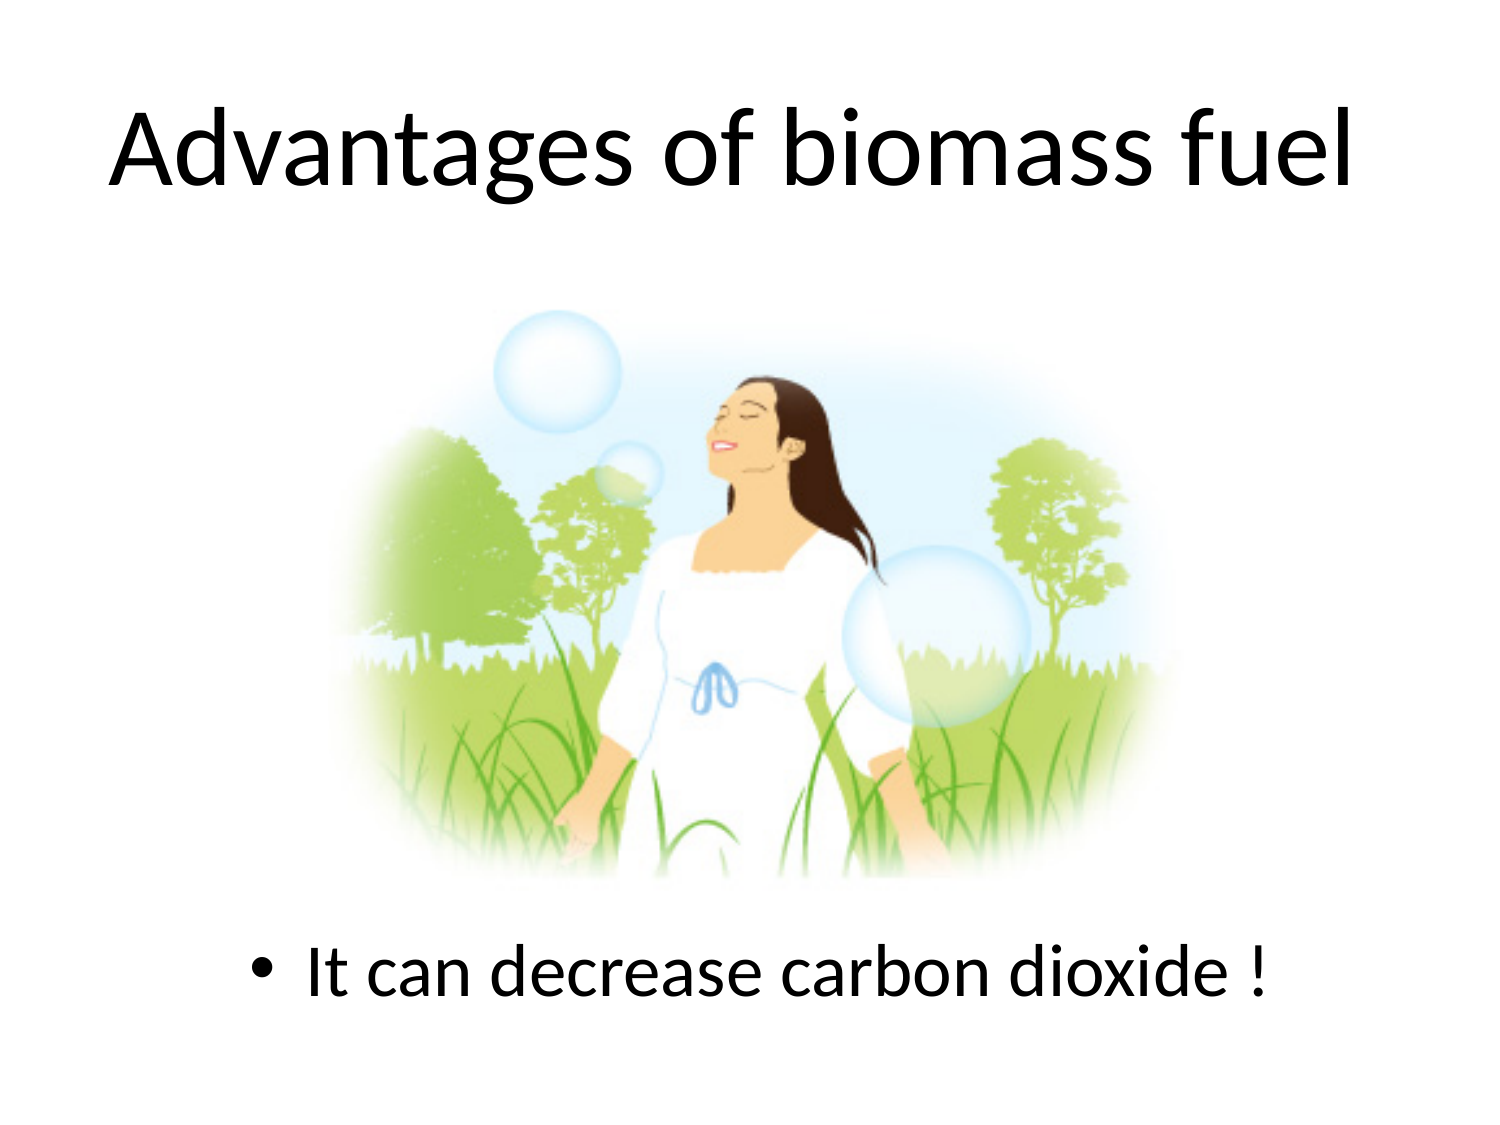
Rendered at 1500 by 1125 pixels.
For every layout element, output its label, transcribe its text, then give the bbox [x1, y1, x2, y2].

picture [327, 291, 1196, 916]
list It can decrease carbon dioxide ! [234, 914, 1348, 1074]
title Advantages of biomass fuel [70, 46, 1421, 235]
